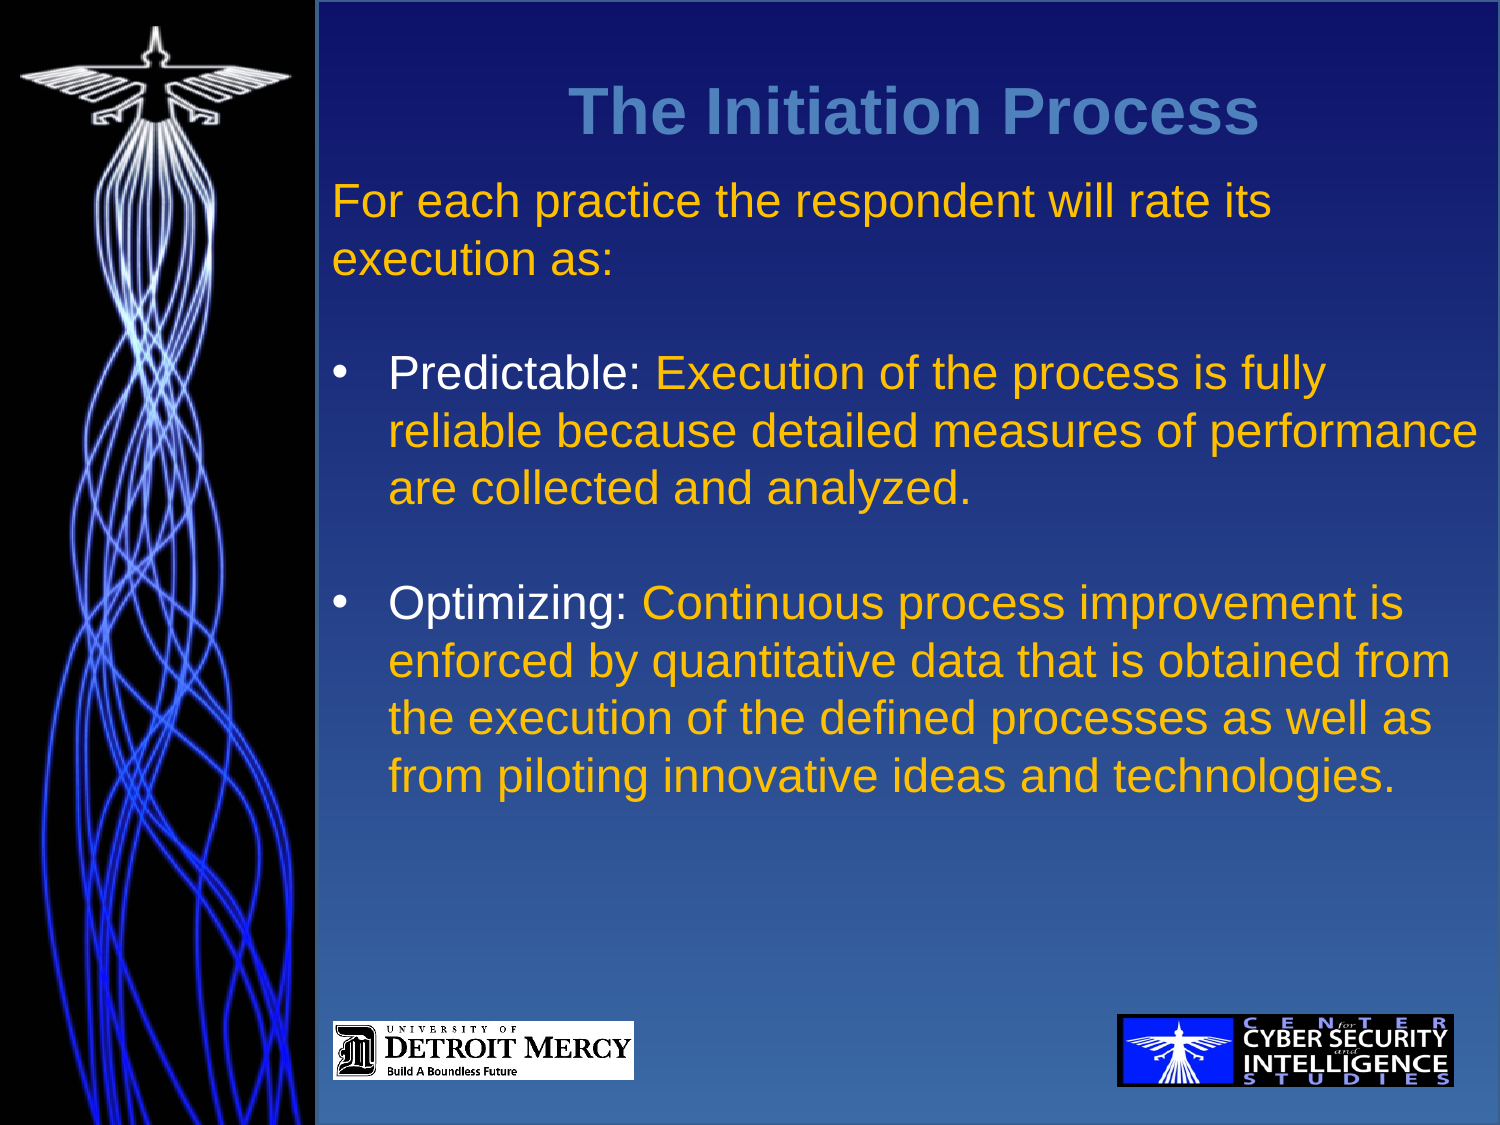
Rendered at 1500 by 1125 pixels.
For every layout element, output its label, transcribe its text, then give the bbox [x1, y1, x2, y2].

text_box The Initiation Process [367, 59, 1463, 157]
picture [1117, 1013, 1455, 1087]
text_box For each practice the respondent will rate its execution as: Predictable: Execution of the process is fully reliable because detailed measures of performance are collected and analyzed. Optimizing: Continuous process improvement is enforced by quantitative data that is obtained from the execution of the defined processes as well as from piloting innovative ideas and technologies. [320, 161, 1500, 874]
text_box [320, 874, 1500, 1125]
picture [332, 1021, 634, 1080]
text_box [317, 0, 1500, 161]
picture [0, 0, 316, 1125]
